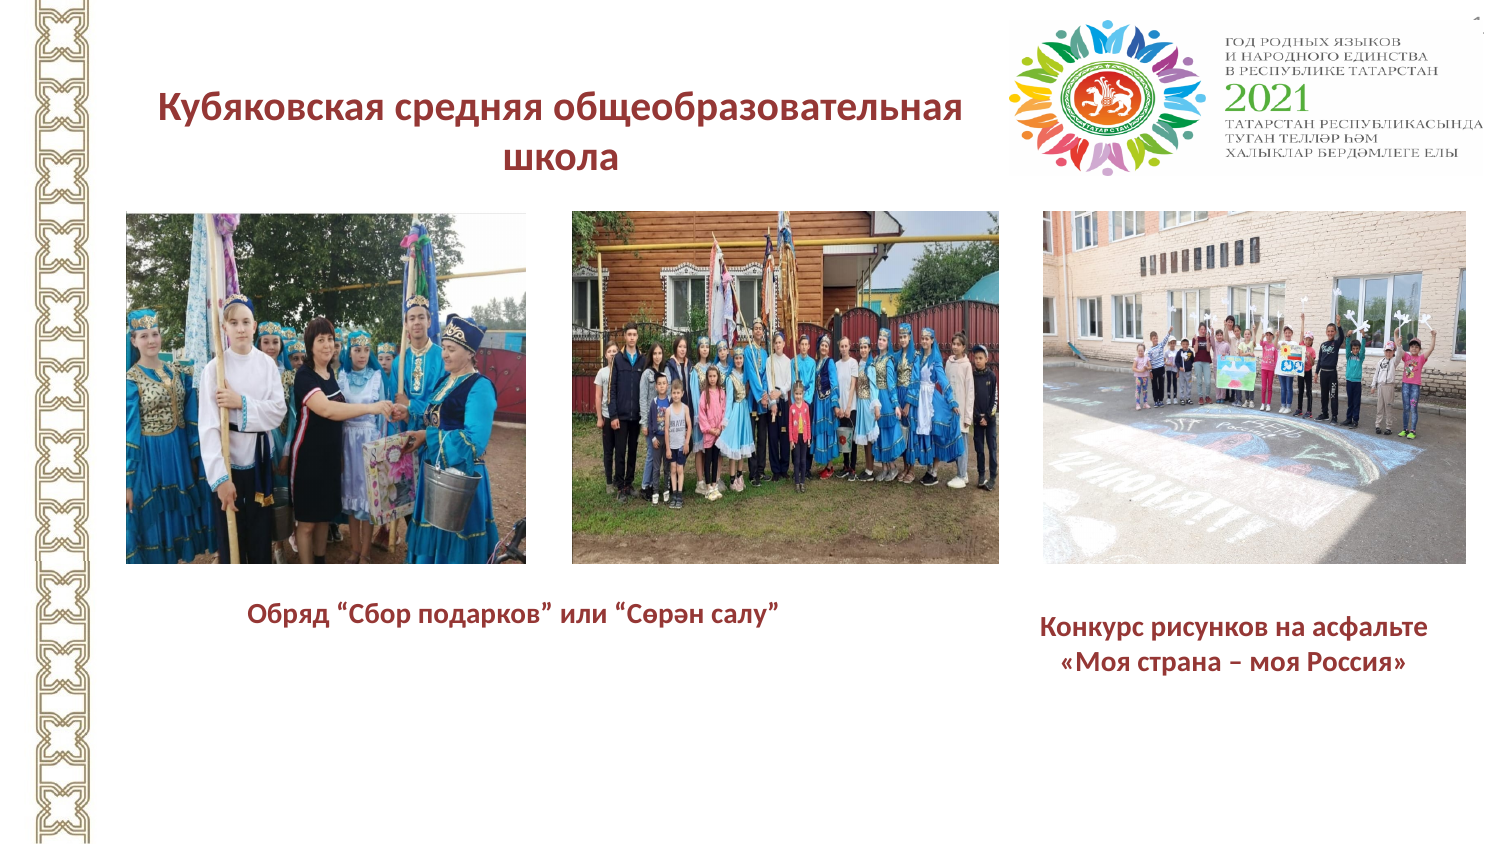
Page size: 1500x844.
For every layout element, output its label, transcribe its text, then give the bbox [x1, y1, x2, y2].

text_box Обряд “Сбор подарков” или “Сөрән салу” [112, 587, 916, 637]
text_box Конкурс рисунков на асфальте «Моя страна – моя Россия» [1009, 599, 1459, 685]
slide_number 1 [1149, 1, 1500, 47]
text_box Кубяковская средняя общеобразовательная школа [112, 71, 1010, 187]
picture [0, 0, 1500, 844]
